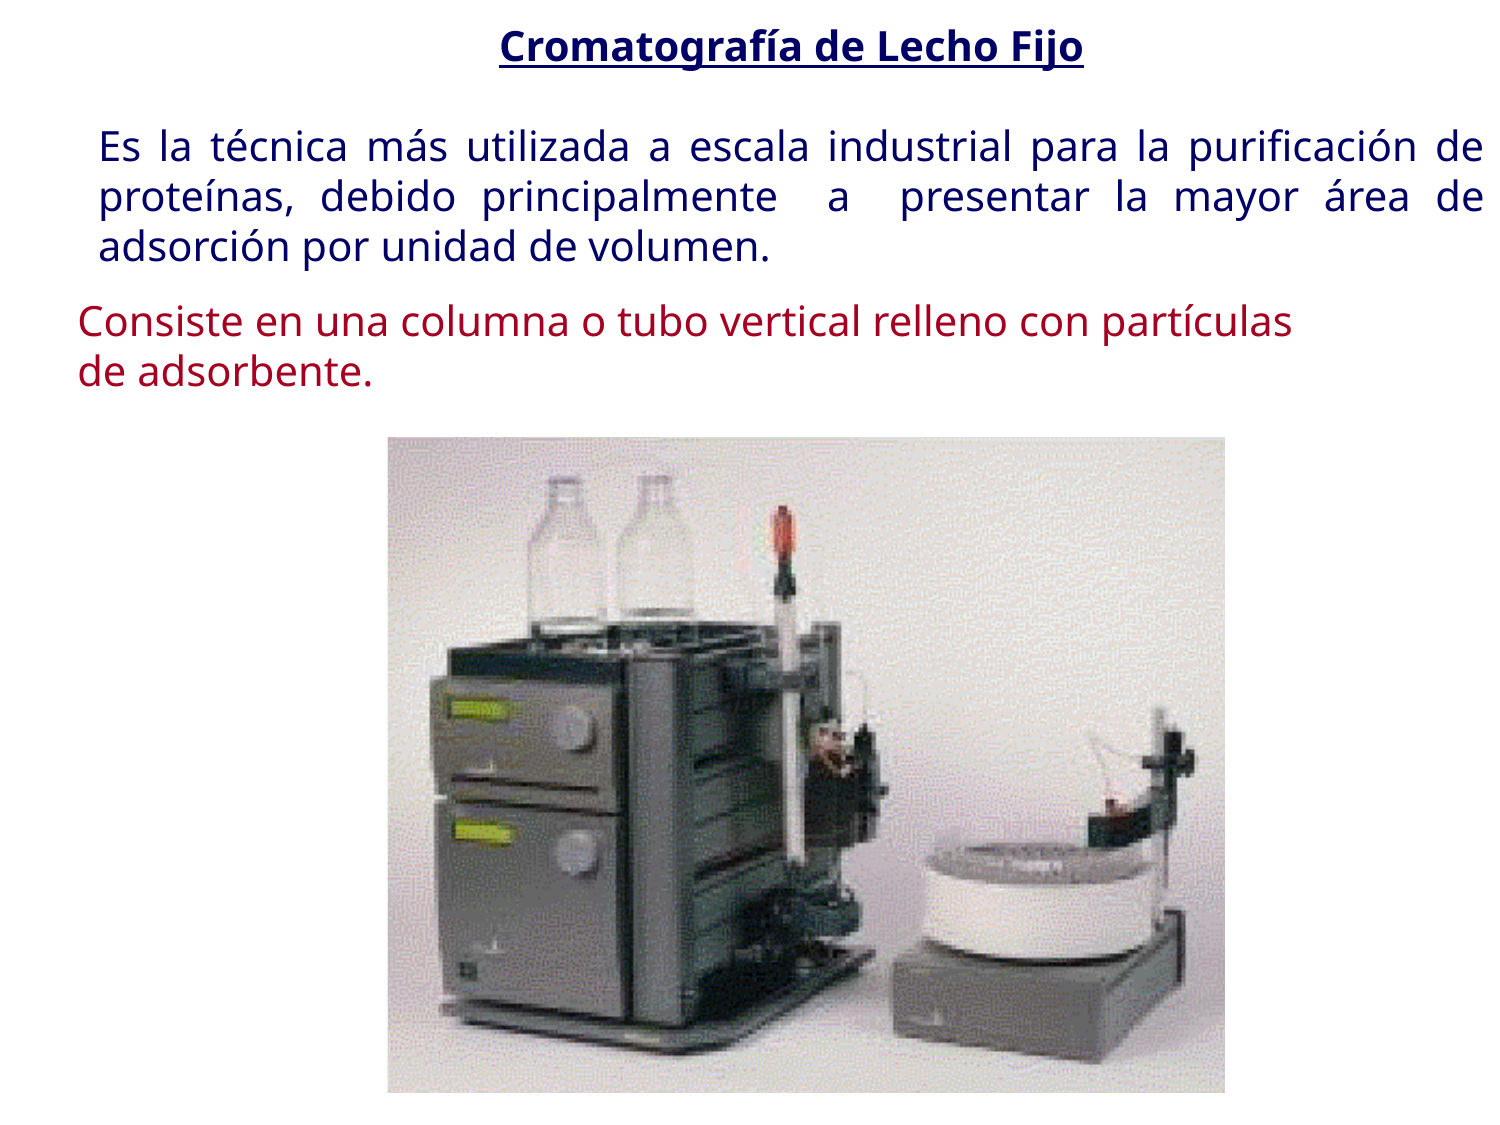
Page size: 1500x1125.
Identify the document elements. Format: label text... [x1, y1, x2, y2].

text_box Cromatografía de Lecho Fijo Es la técnica más utilizada a escala industrial para la purificación de proteínas, debido principalmente a presentar la mayor área de adsorción por unidad de volumen. [83, 12, 1500, 213]
text_box Consiste en una columna o tubo vertical relleno con partículas de adsorbente. [62, 287, 1363, 403]
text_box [387, 437, 1226, 1093]
